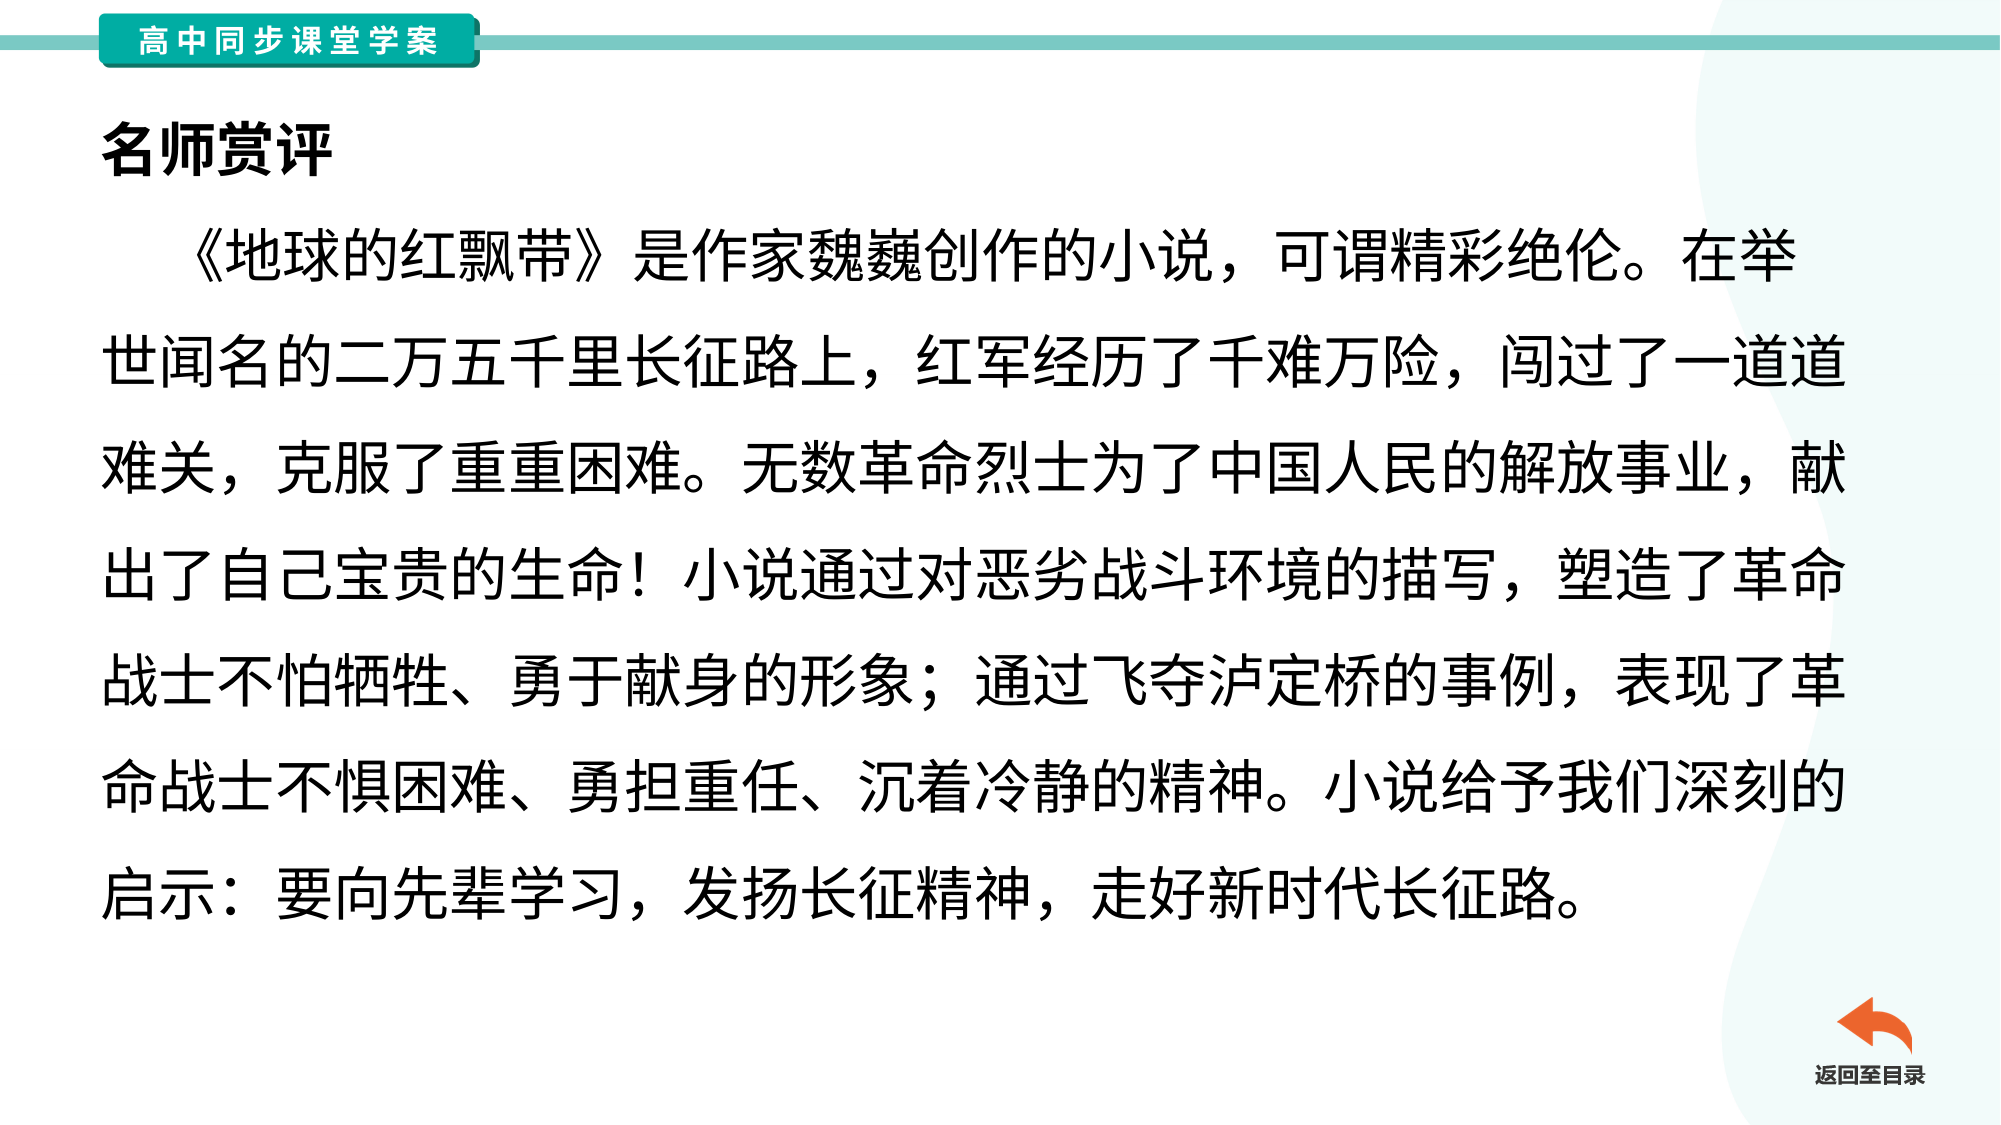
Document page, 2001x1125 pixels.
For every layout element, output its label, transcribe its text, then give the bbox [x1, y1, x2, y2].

picture [0, 0, 2000, 1125]
text_box 名师赏评 《地球的红飘带》是作家魏巍创作的小说，可谓精彩绝伦。在举 世闻名的二万五千里长征路上，红军经历了千难万险，闯过了一道道 难关，克服了重重困难。无数革命烈士为了中国人民的解放事业，献 出了自己宝贵的生命！小说通过对恶劣战斗环境的描写，塑造了革命 战士不怕牺牲、勇于献身的形象；通过飞夺泸定桥的事例，表现了革 命战士不惧困难、勇担重任、沉着冷静的精神。小说给予我们深刻的 启示：要向先辈学习，发扬长征精神，走好新时代长征路。 [100, 76, 1899, 927]
